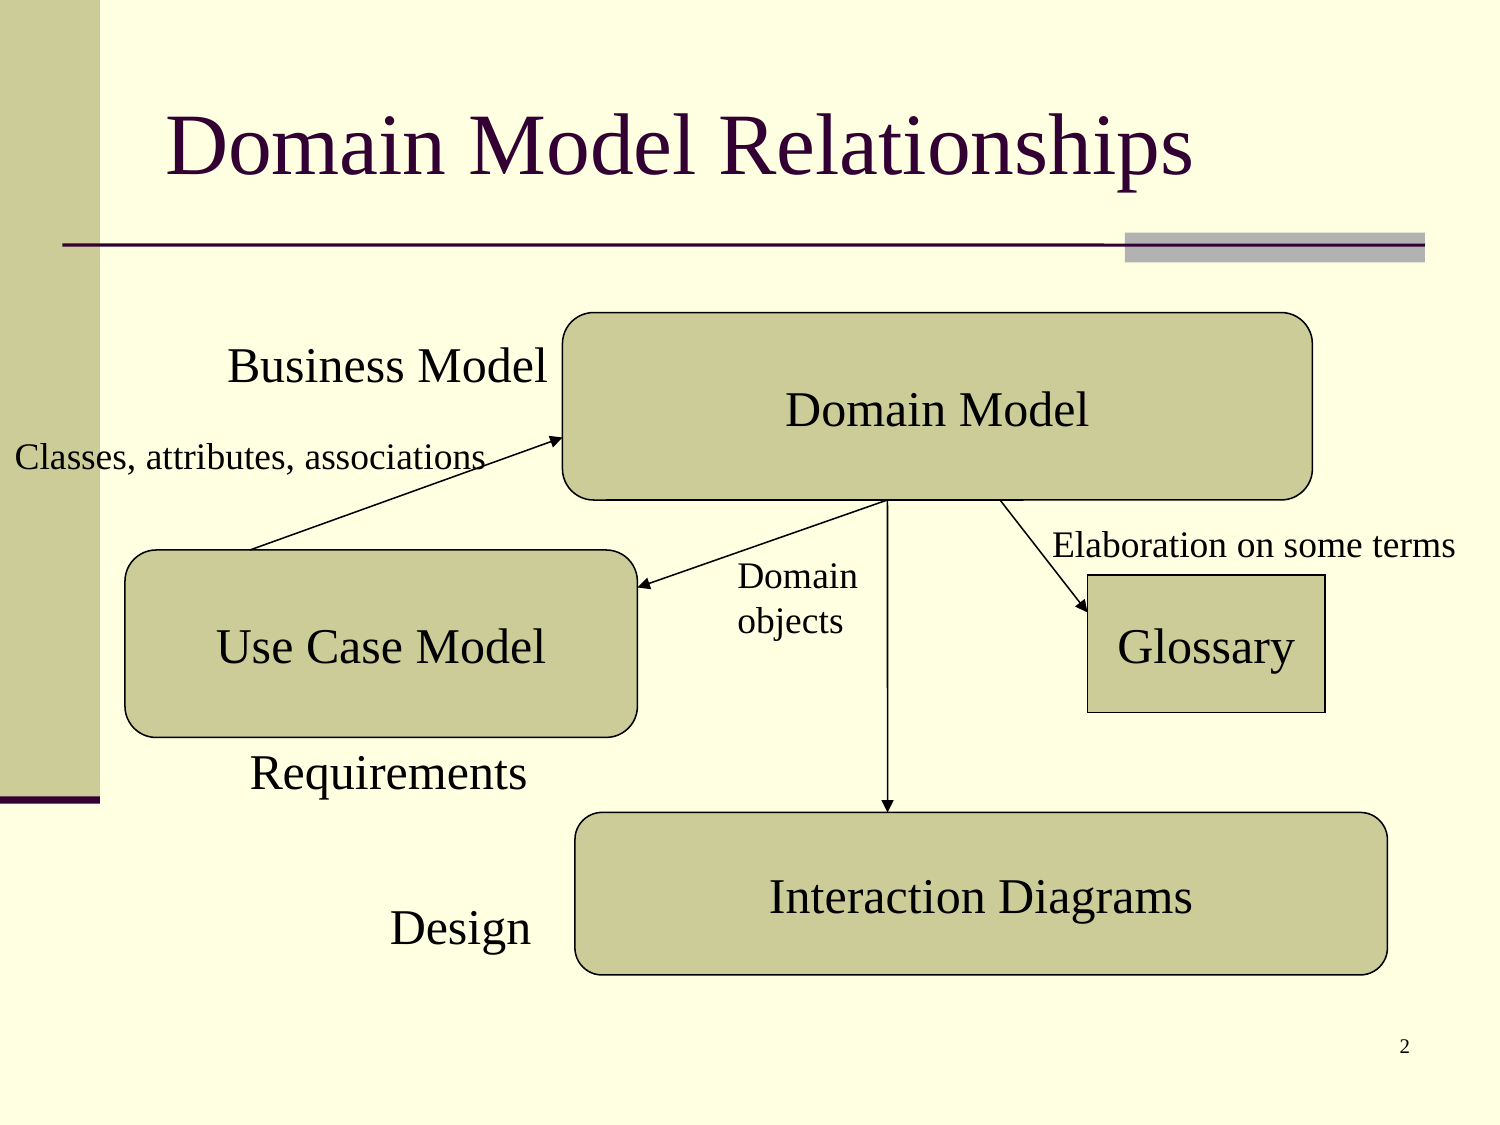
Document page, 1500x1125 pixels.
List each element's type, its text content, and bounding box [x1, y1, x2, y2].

text_box Use Case Model [124, 549, 638, 738]
text_box Interaction Diagrams [574, 812, 1388, 975]
text_box [637, 557, 722, 590]
title Domain Model Relationships [149, 45, 1426, 234]
text_box Classes, attributes, associations [0, 424, 502, 485]
text_box Elaboration on some terms [1037, 512, 1472, 573]
text_box Domain Model [562, 312, 1313, 501]
text_box Design [375, 887, 547, 963]
text_box [881, 499, 894, 813]
text_box [1056, 573, 1088, 613]
text_box Domain objects [722, 543, 874, 649]
slide_number 2 [1112, 1024, 1426, 1101]
text_box [502, 435, 563, 460]
text_box Requirements [234, 731, 543, 807]
text_box Business Model [212, 324, 564, 400]
text_box Glossary [1087, 574, 1325, 713]
